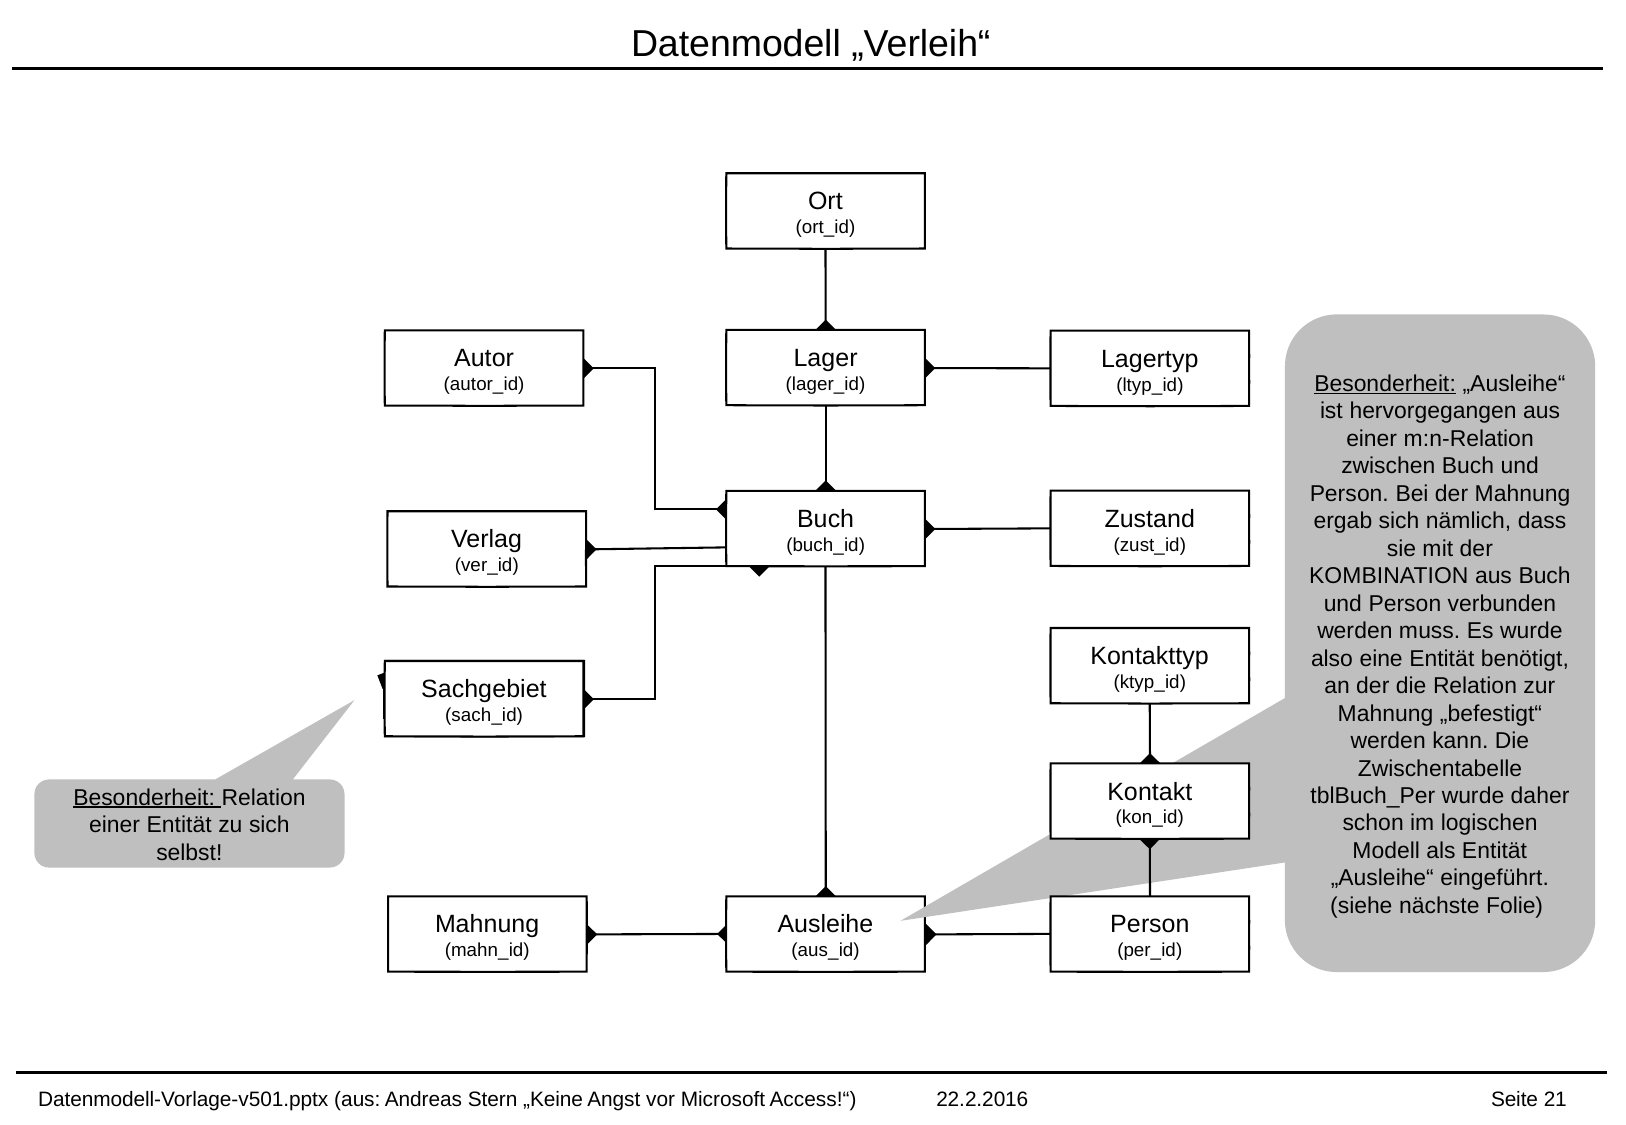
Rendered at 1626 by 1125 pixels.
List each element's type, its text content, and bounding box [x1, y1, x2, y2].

text_box Ort (ort_id) [725, 172, 926, 250]
text_box Ausleihe (aus_id) [725, 895, 926, 973]
text_box Besonderheit: Relation einer Entität zu sich selbst! [33, 699, 356, 869]
text_box Lagertyp (ltyp_id) [1049, 329, 1251, 408]
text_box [583, 368, 727, 510]
text_box Sachgebiet (sach_id) [383, 659, 585, 738]
title Datenmodell „Verleih“ [109, 16, 1512, 89]
text_box Zustand (zust_id) [1049, 489, 1251, 568]
text_box Kontakttyp (ktyp_id) [1049, 626, 1251, 705]
text_box Mahnung (mahn_id) [387, 895, 588, 973]
text_box Person (per_id) [1049, 895, 1251, 973]
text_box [583, 566, 760, 700]
text_box Besonderheit: „Ausleihe“ ist hervorgegangen aus einer m:n-Relation zwischen Buch und Person. Bei der Mahnung ergab sich nämlich, dass sie mit der KOMBINATION aus Buch und Person verbunden werden muss. Es wurde also eine Entität benötigt, an der die Relation zur Mahnung „befestigt“ werden kann. Die Zwischentabelle tblBuch_Per wurde daher schon im logischen Modell als Entität „Ausleihe“ eingeführt. (siehe nächste Folie) [899, 833, 1148, 922]
text_box Besonderheit: „Ausleihe“ ist hervorgegangen aus einer m:n-Relation zwischen Buch und Person. Bei der Mahnung ergab sich nämlich, dass sie mit der KOMBINATION aus Buch und Person verbunden werden muss. Es wurde also eine Entität benötigt, an der die Relation zur Mahnung „befestigt“ werden kann. Die Zwischentabelle tblBuch_Per wurde daher schon im logischen Modell als Entität „Ausleihe“ eingeführt. (siehe nächste Folie) [1151, 313, 1597, 974]
text_box Autor (autor_id) [383, 329, 585, 407]
text_box Verlag (ver_id) [386, 510, 588, 588]
text_box Kontakt (kon_id) [1049, 762, 1251, 840]
text_box Lager (lager_id) [725, 328, 926, 407]
text_box Buch (buch_id) [725, 489, 926, 568]
